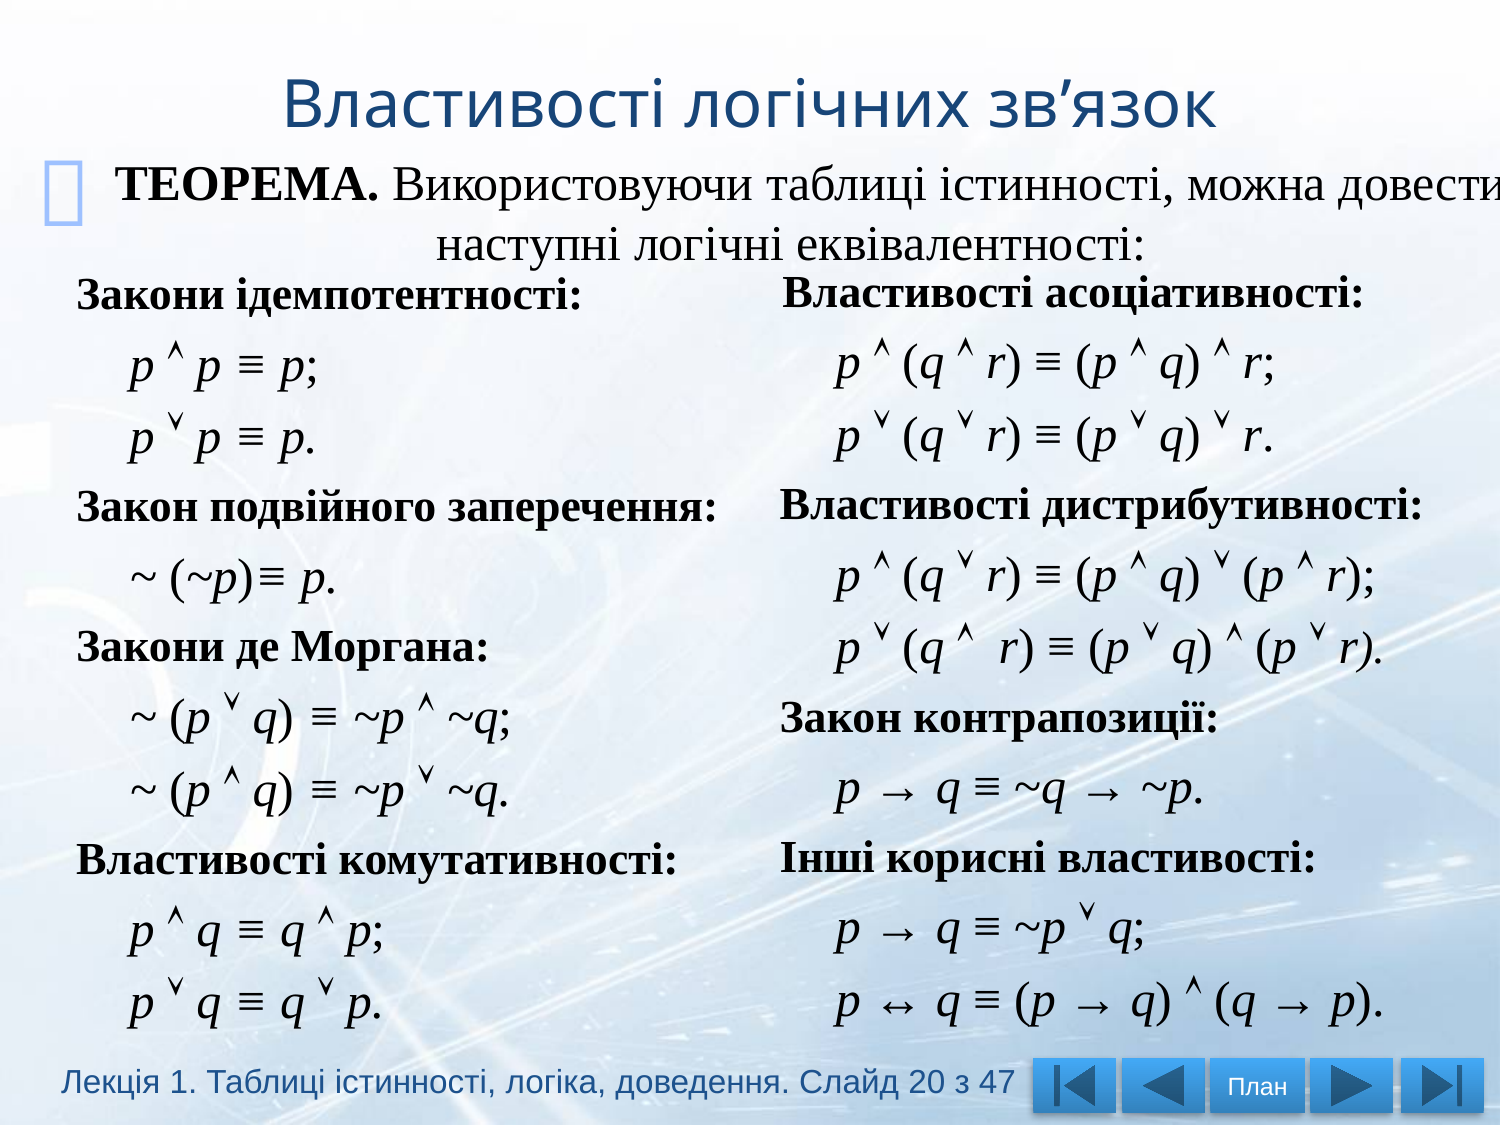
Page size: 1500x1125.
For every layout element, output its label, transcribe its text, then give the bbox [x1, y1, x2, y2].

picture [0, 0, 1500, 148]
text_box Властивості асоціативності: p  (q  r) ≡ (p  q)  r; p  (q  r) ≡ (p  q)  r. Властивості дистрибутивності: p  (q  r) ≡ (p  q)  (p  r); p  (q  r) ≡ (p  q)  (p  r). Закон контрапозиції: p → q ≡ ~q → ~р. Інші корисні властивості: p → q ≡ ~p  q; p ↔ q ≡ (р → q)  (q → р). [764, 291, 1470, 1025]
title Властивості логічних зв’язок [105, 54, 1394, 147]
text_box Закони ідемпотентності: p  p ≡ p; p  p ≡ p. Закон подвійного заперечення: ~ (~p)≡ p. Закони де Моргана: ~ (p  q) ≡ ~p  ~q; ~ (p  q) ≡ ~p  ~q. Властивості комутативності: p  q ≡ q  p; p  q ≡ q  p. [58, 263, 748, 1023]
text_box  [0, 111, 133, 220]
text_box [1033, 1058, 1484, 1114]
text_box ТЕОРЕМА. Використовуючи таблиці істинності, можна довести наступні логічні еквівалентності: [64, 148, 1500, 291]
picture [0, 220, 1500, 1125]
text_box Лекція 1. Таблиці істинності, логіка, доведення. Слайд 20 з 47 [46, 1052, 1033, 1107]
